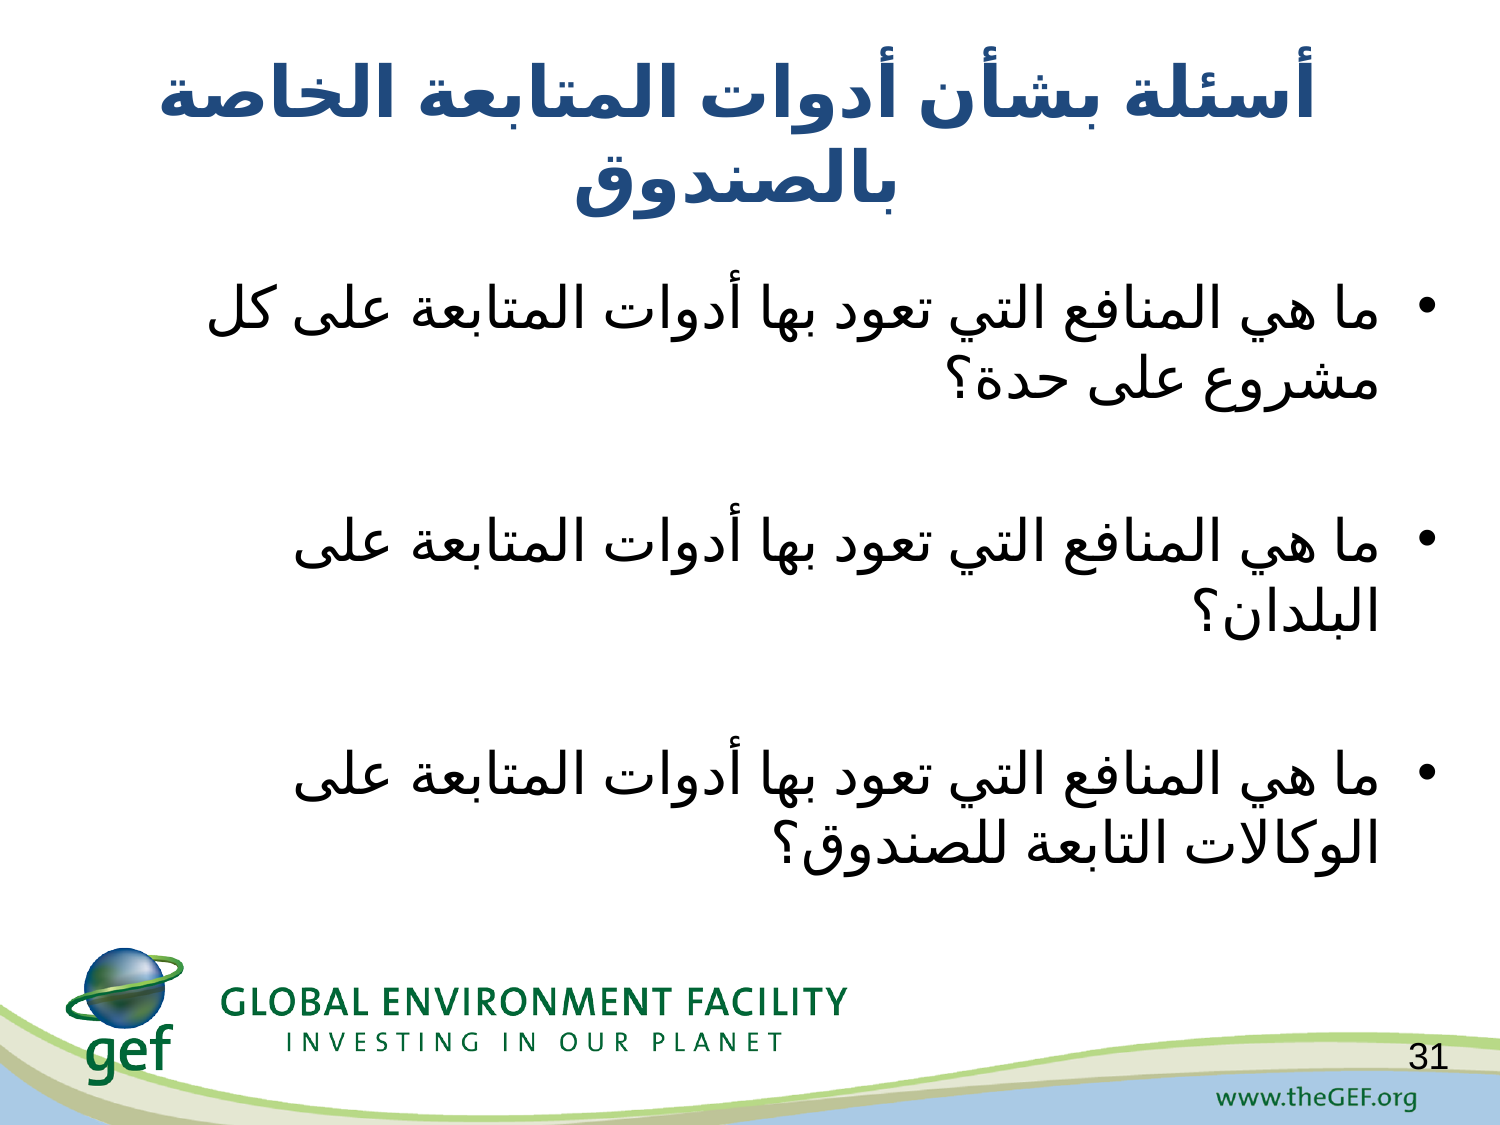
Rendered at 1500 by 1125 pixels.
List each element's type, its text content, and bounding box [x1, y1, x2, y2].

slide_number 31 [1374, 1012, 1500, 1095]
title أسئلة بشأن أدوات المتابعة الخاصة بالصندوق [62, 37, 1413, 226]
list ما هي المنافع التي تعود بها أدوات المتابعة على كل مشروع على حدة؟ ما هي المنافع التي تعود بها أدوات المتابعة على البلدان؟ ما هي المنافع التي تعود بها أدوات المتابعة على الوكالات التابعة للصندوق؟ [74, 262, 1454, 1006]
picture [0, 920, 1500, 1125]
